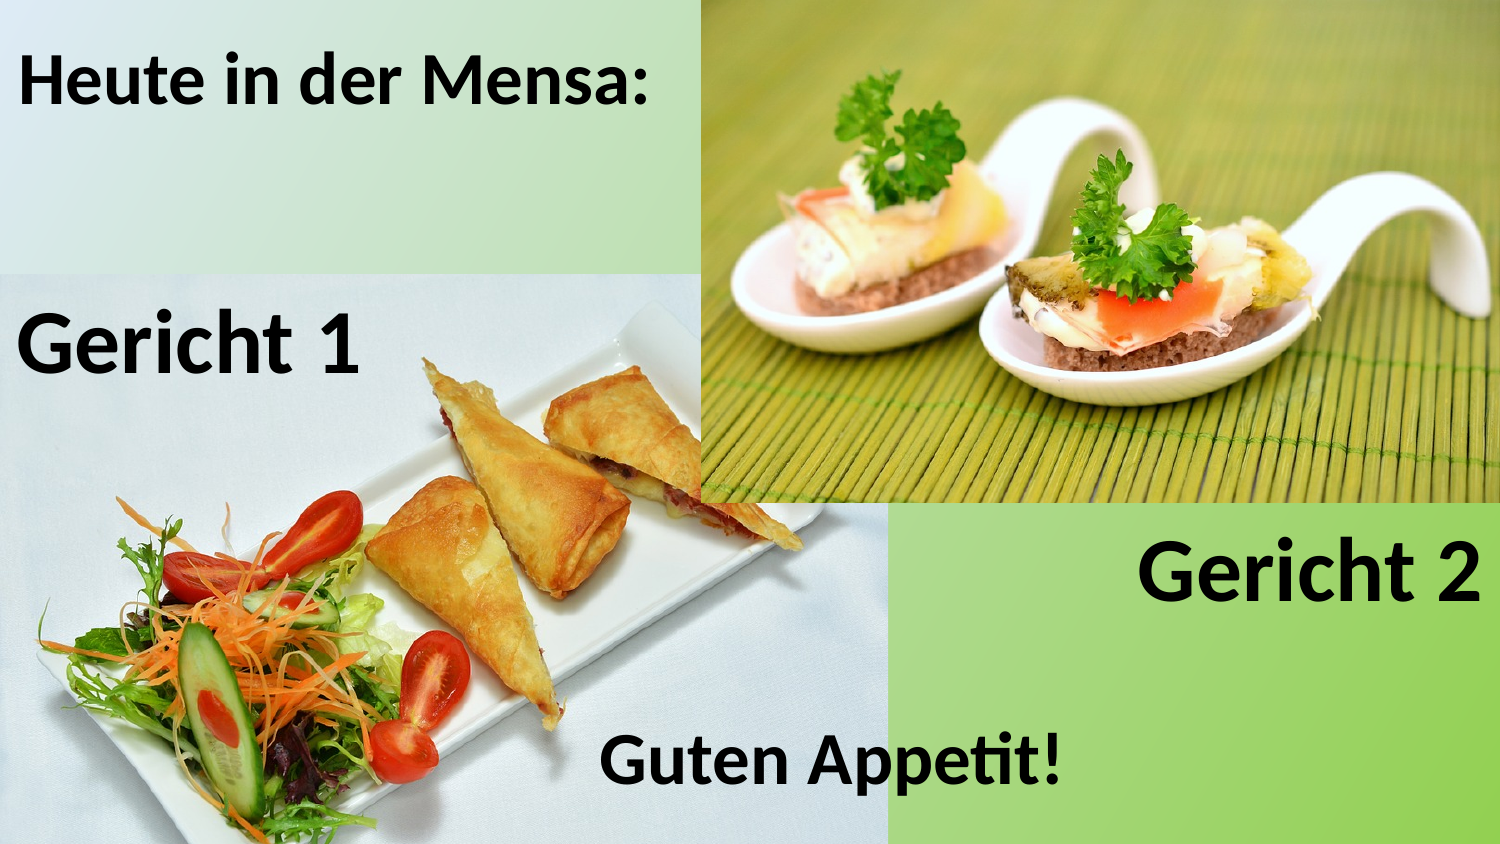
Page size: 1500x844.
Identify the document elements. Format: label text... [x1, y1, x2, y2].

text_box Guten Appetit! [888, 702, 1098, 844]
picture [0, 0, 1500, 844]
text_box Heute in der Mensa: [3, 22, 684, 217]
text_box Gericht 2 [1122, 503, 1499, 628]
